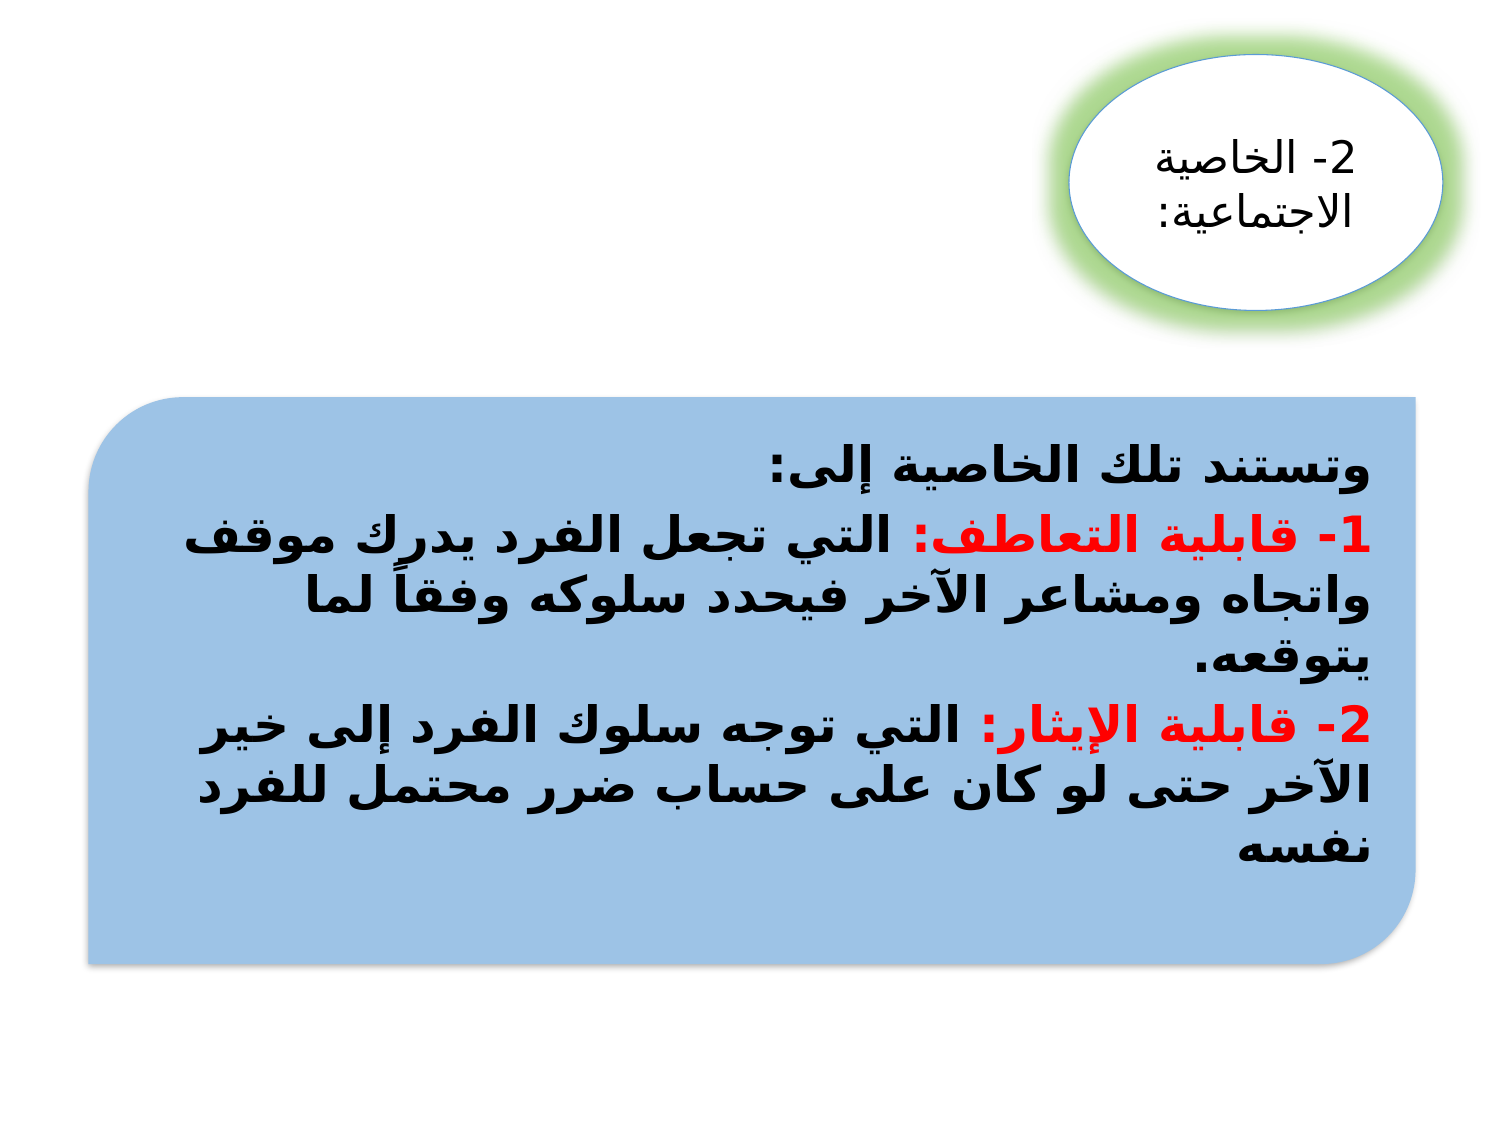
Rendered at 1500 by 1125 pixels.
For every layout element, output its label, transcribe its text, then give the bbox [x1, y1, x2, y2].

text_box وتستند تلك الخاصية إلى: 1- قابلية التعاطف: التي تجعل الفرد يدرك موقف واتجاه ومشاعر الآخر فيحدد سلوكه وفقاً لما يتوقعه. 2- قابلية الإيثار: التي توجه سلوك الفرد إلى خير الآخر حتى لو كان على حساب ضرر محتمل للفرد نفسه [87, 396, 1417, 965]
text_box 2- الخاصية الاجتماعية: [1068, 53, 1444, 311]
